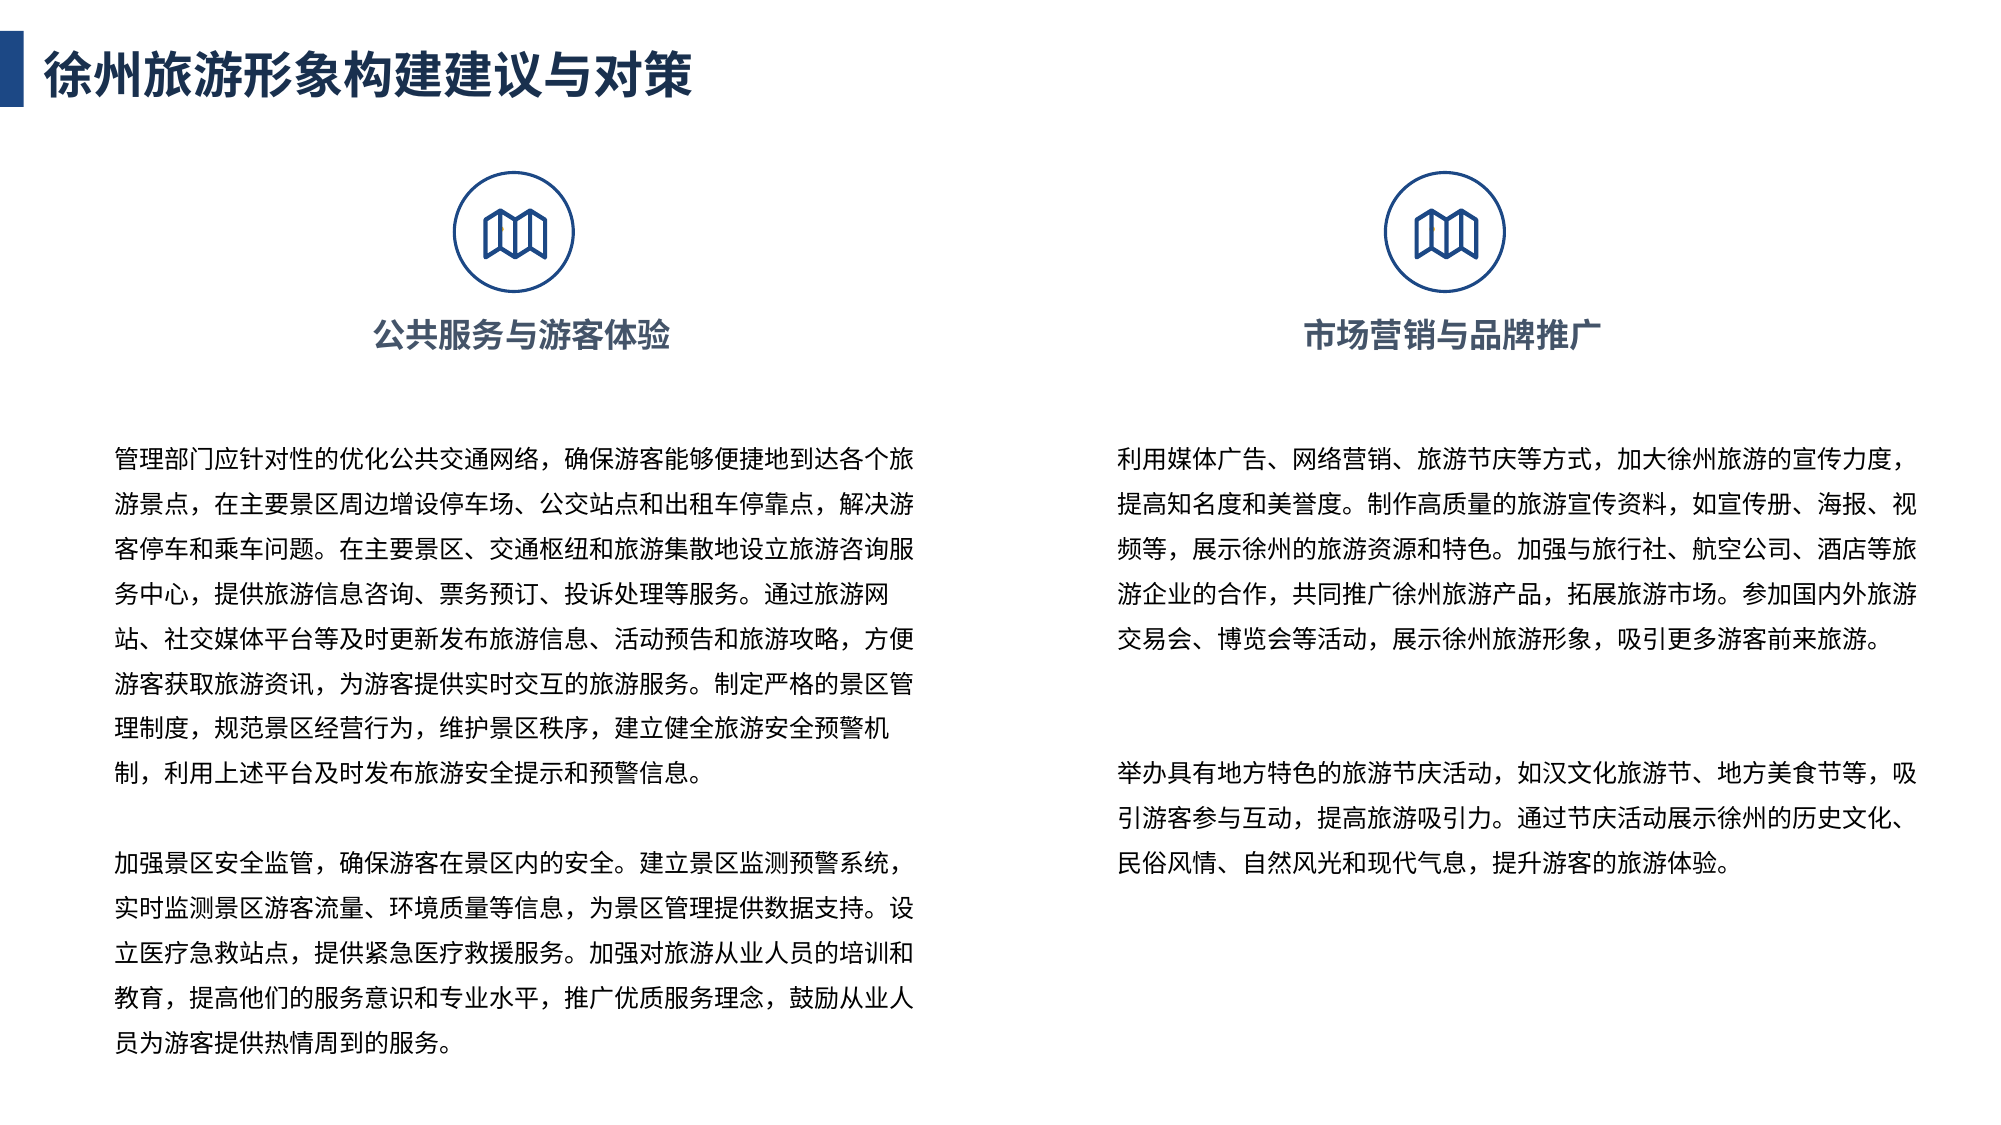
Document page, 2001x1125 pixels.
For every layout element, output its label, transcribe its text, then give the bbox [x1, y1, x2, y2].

text_box 利用媒体广告、网络营销、旅游节庆等方式，加大徐州旅游的宣传力度，提高知名度和美誉度。制作高质量的旅游宣传资料，如宣传册、海报、视频等，展示徐州的旅游资源和特色。加强与旅行社、航空公司、酒店等旅游企业的合作，共同推广徐州旅游产品，拓展旅游市场。参加国内外旅游交易会、博览会等活动，展示徐州旅游形象，吸引更多游客前来旅游。 举办具有地方特色的旅游节庆活动，如汉文化旅游节、地方美食节等，吸引游客参与互动，提高旅游吸引力。通过节庆活动展示徐州的历史文化、民俗风情、自然风光和现代气息，提升游客的旅游体验。 [1102, 421, 1948, 885]
text_box [1385, 172, 1505, 292]
text_box [0, 30, 24, 107]
text_box 管理部门应针对性的优化公共交通网络，确保游客能够便捷地到达各个旅游景点，在主要景区周边增设停车场、公交站点和出租车停靠点，解决游客停车和乘车问题。在主要景区、交通枢纽和旅游集散地设立旅游咨询服务中心，提供旅游信息咨询、票务预订、投诉处理等服务。通过旅游网站、社交媒体平台等及时更新发布旅游信息、活动预告和旅游攻略，方便游客获取旅游资讯，为游客提供实时交互的旅游服务。制定严格的景区管理制度，规范景区经营行为，维护景区秩序，建立健全旅游安全预警机制，利用上述平台及时发布旅游安全提示和预警信息。 加强景区安全监管，确保游客在景区内的安全。建立景区监测预警系统，实时监测景区游客流量、环境质量等信息，为景区管理提供数据支持。设立医疗急救站点，提供紧急医疗救援服务。加强对旅游从业人员的培训和教育，提高他们的服务意识和专业水平，推广优质服务理念，鼓励从业人员为游客提供热情周到的服务。 [99, 421, 945, 1065]
text_box [1414, 208, 1479, 260]
text_box [483, 208, 548, 260]
text_box 徐州旅游形象构建建议与对策 [28, 36, 731, 111]
text_box 市场营销与品牌推广 [1261, 313, 1645, 354]
text_box [454, 172, 574, 292]
text_box 公共服务与游客体验 [330, 313, 714, 354]
